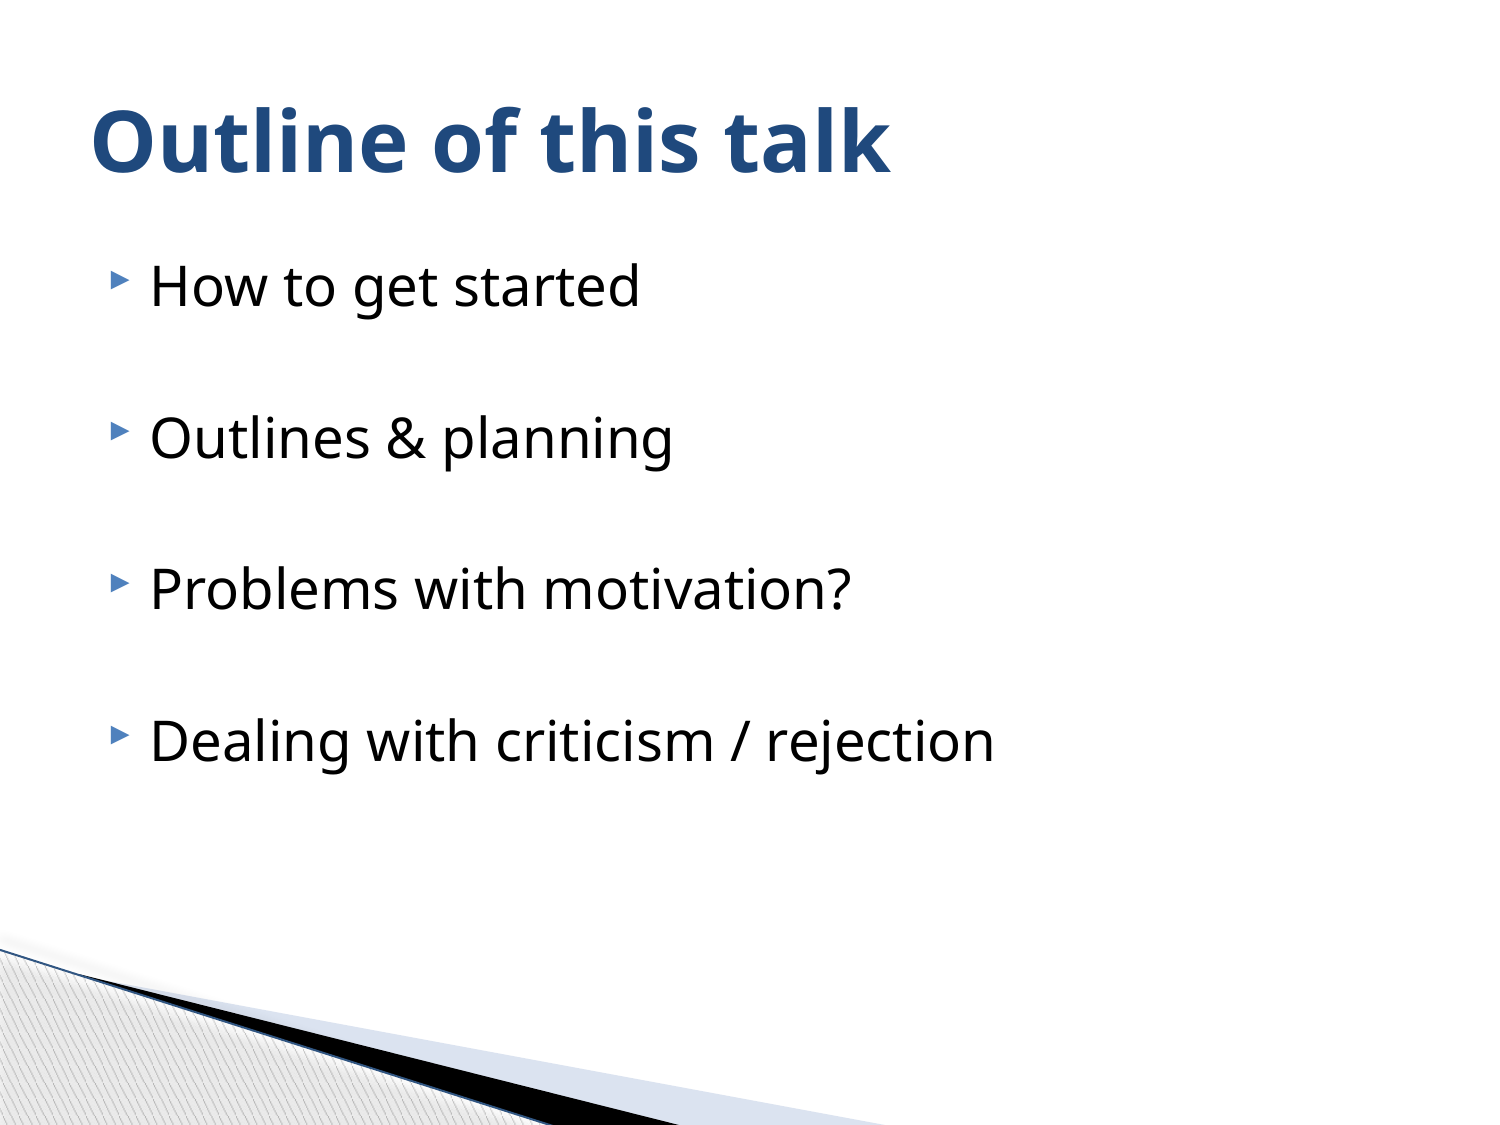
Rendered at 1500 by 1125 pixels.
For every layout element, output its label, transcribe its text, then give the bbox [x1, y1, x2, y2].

list How to get started Outlines & planning Problems with motivation? Dealing with criticism / rejection [75, 243, 1425, 986]
title Outline of this talk [75, 45, 1425, 233]
